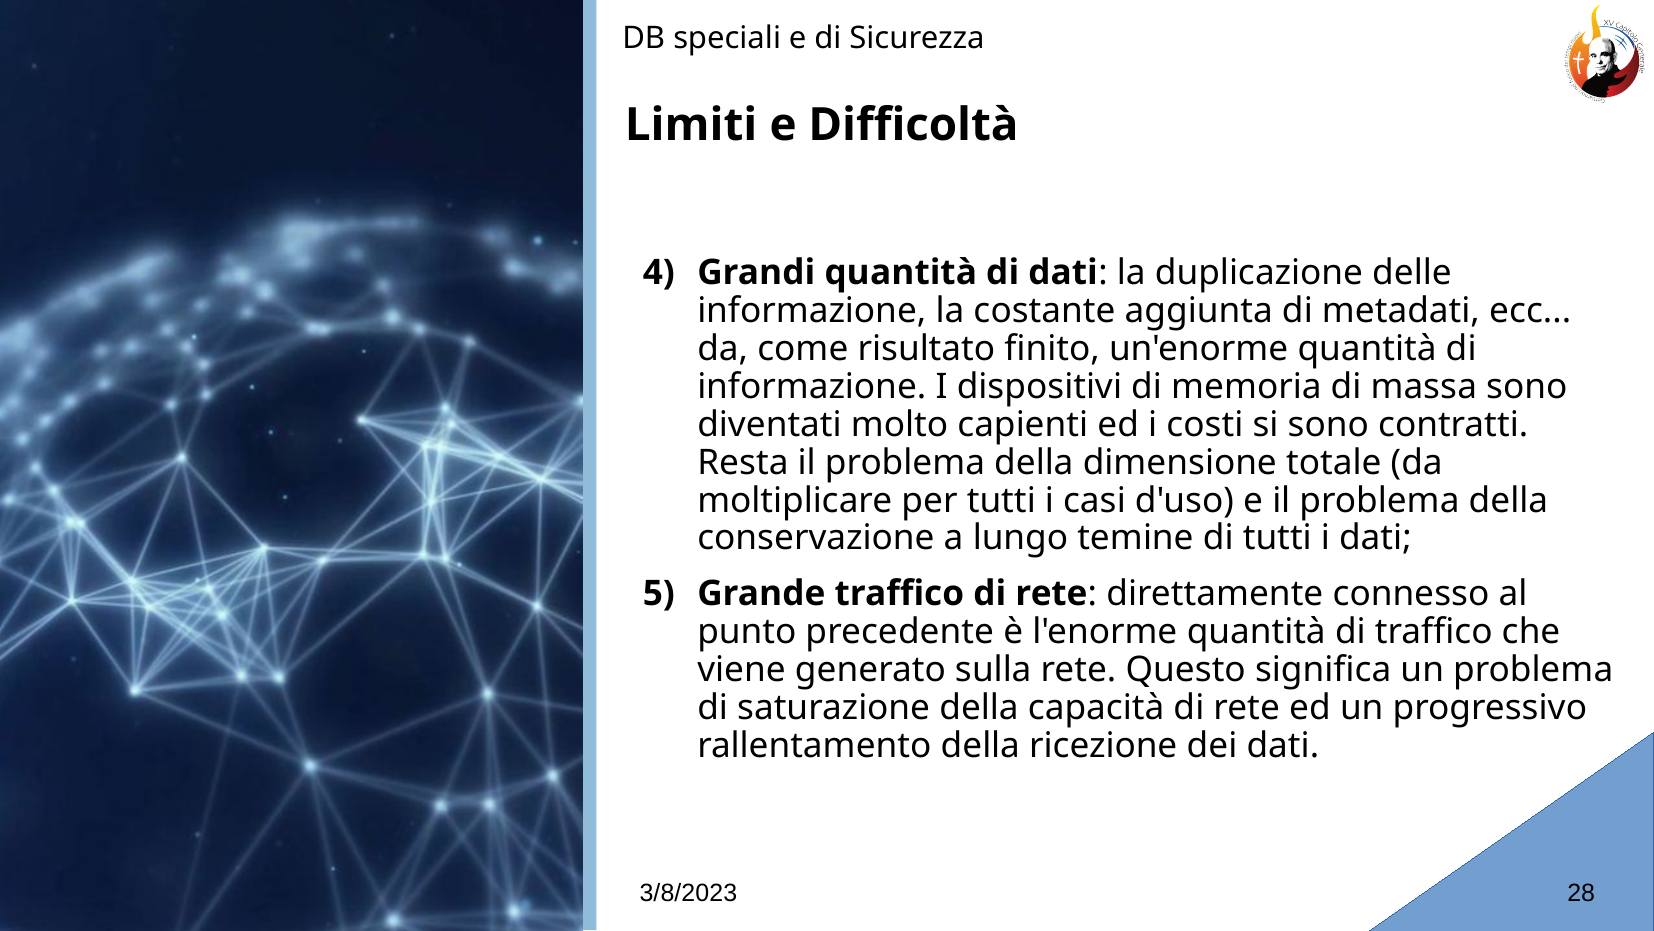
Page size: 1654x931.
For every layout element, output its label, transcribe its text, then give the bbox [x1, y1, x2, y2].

picture [1563, 4, 1646, 103]
picture [0, 0, 583, 931]
list Grandi quantità di dati: la duplicazione delle informazione, la costante aggiunta di metadati, ecc... da, come risultato finito, un'enorme quantità di informazione. I dispositivi di memoria di massa sono diventati molto capienti ed i costi si sono contratti. Resta il problema della dimensione totale (da moltiplicare per tutti i casi d'uso) e il problema della conservazione a lungo temine di tutti i dati; Grande traffico di rete: direttamente connesso al punto precedente è l'enorme quantità di traffico che viene generato sulla rete. Questo significa un problema di saturazione della capacità di rete ed un progressivo rallentamento della ricezione dei dati. [624, 253, 1621, 771]
title Limiti e Difficoltà [624, 94, 1621, 208]
text_box DB speciali e di Sicurezza [607, 9, 1340, 63]
